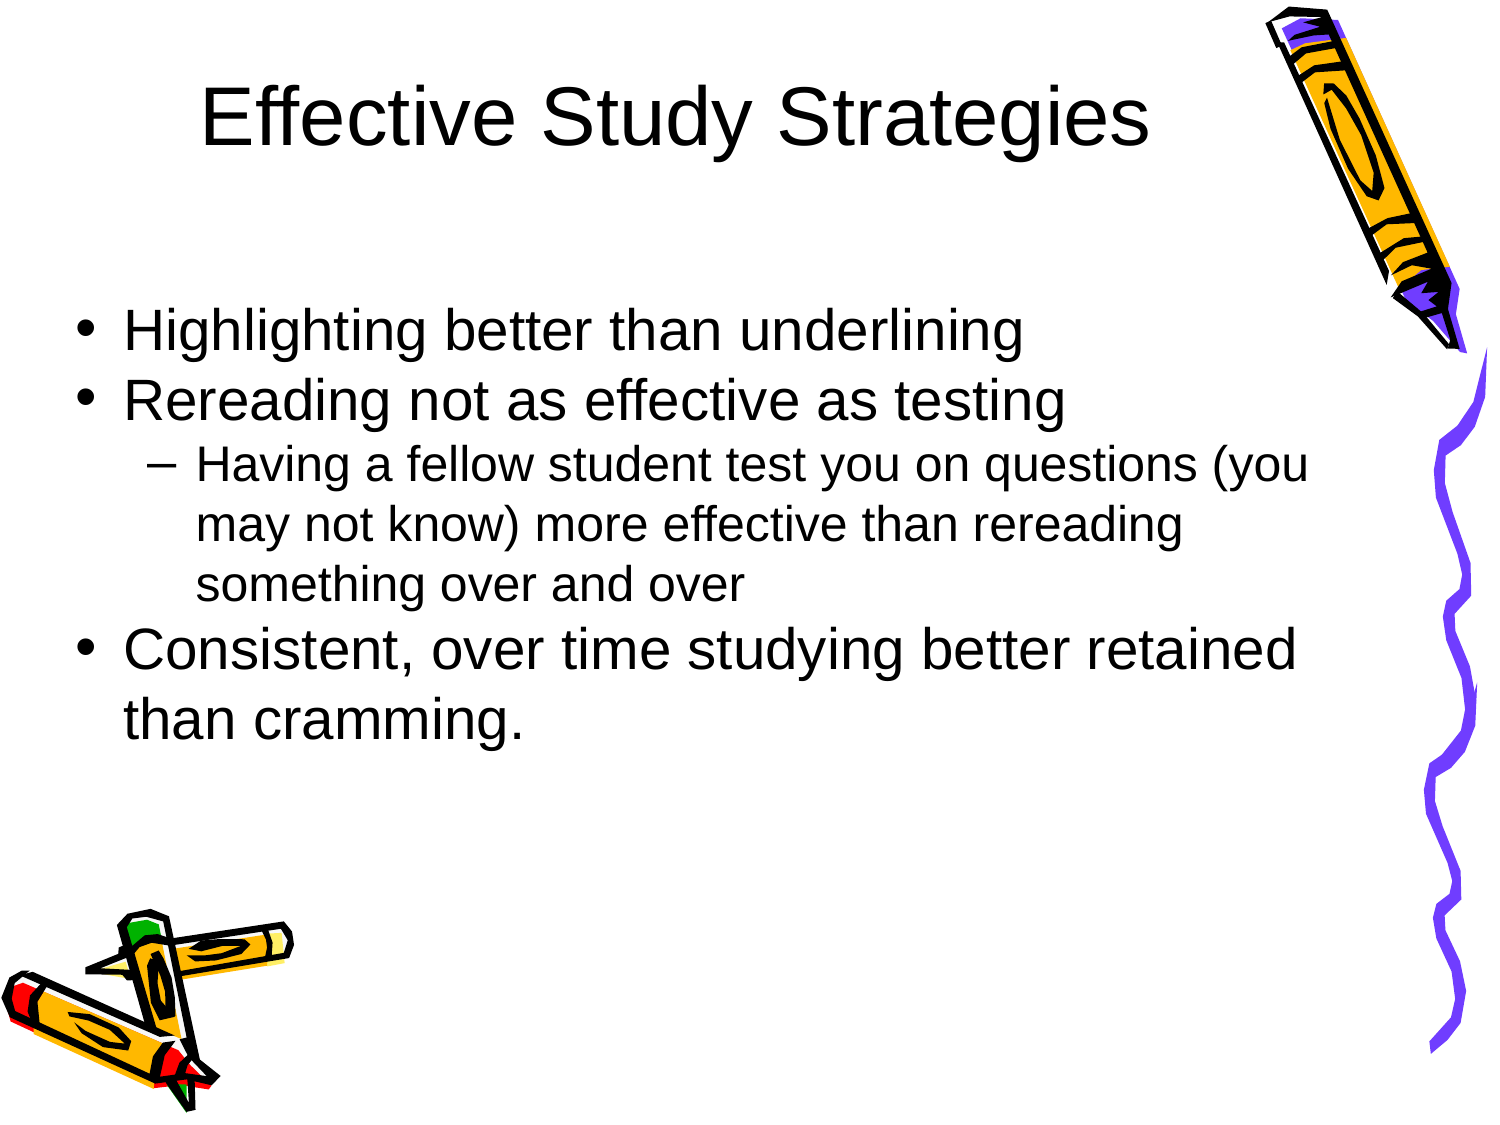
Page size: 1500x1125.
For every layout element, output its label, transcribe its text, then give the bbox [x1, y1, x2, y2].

title Effective Study Strategies [111, 24, 1241, 163]
list Highlighting better than underlining Rereading not as effective as testing Having a fellow student test you on questions (you may not know) more effective than rereading something over and over Consistent, over time studying better retained than cramming. [74, 211, 1338, 832]
